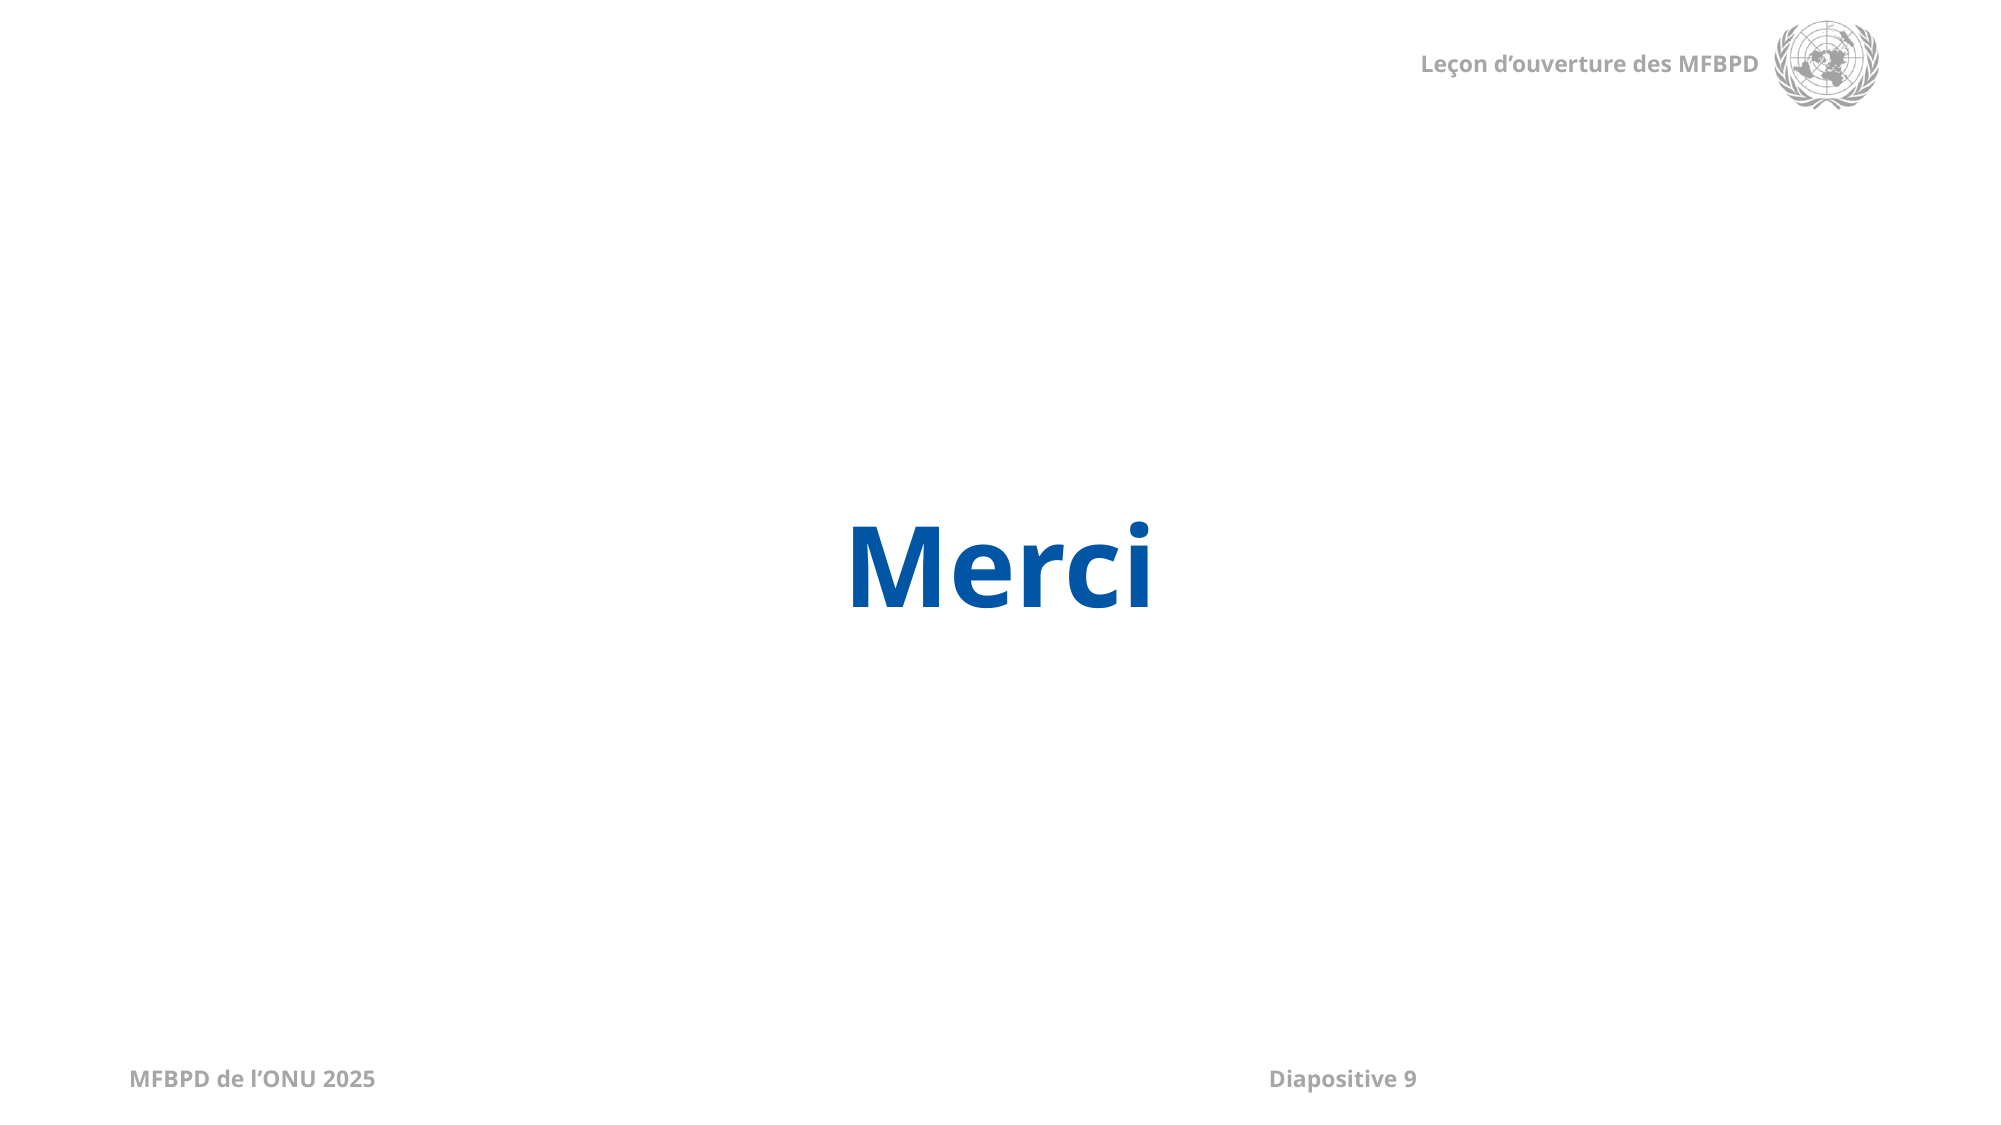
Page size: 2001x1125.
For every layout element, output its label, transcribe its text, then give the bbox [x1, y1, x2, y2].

text_box Merci [249, 487, 1750, 638]
